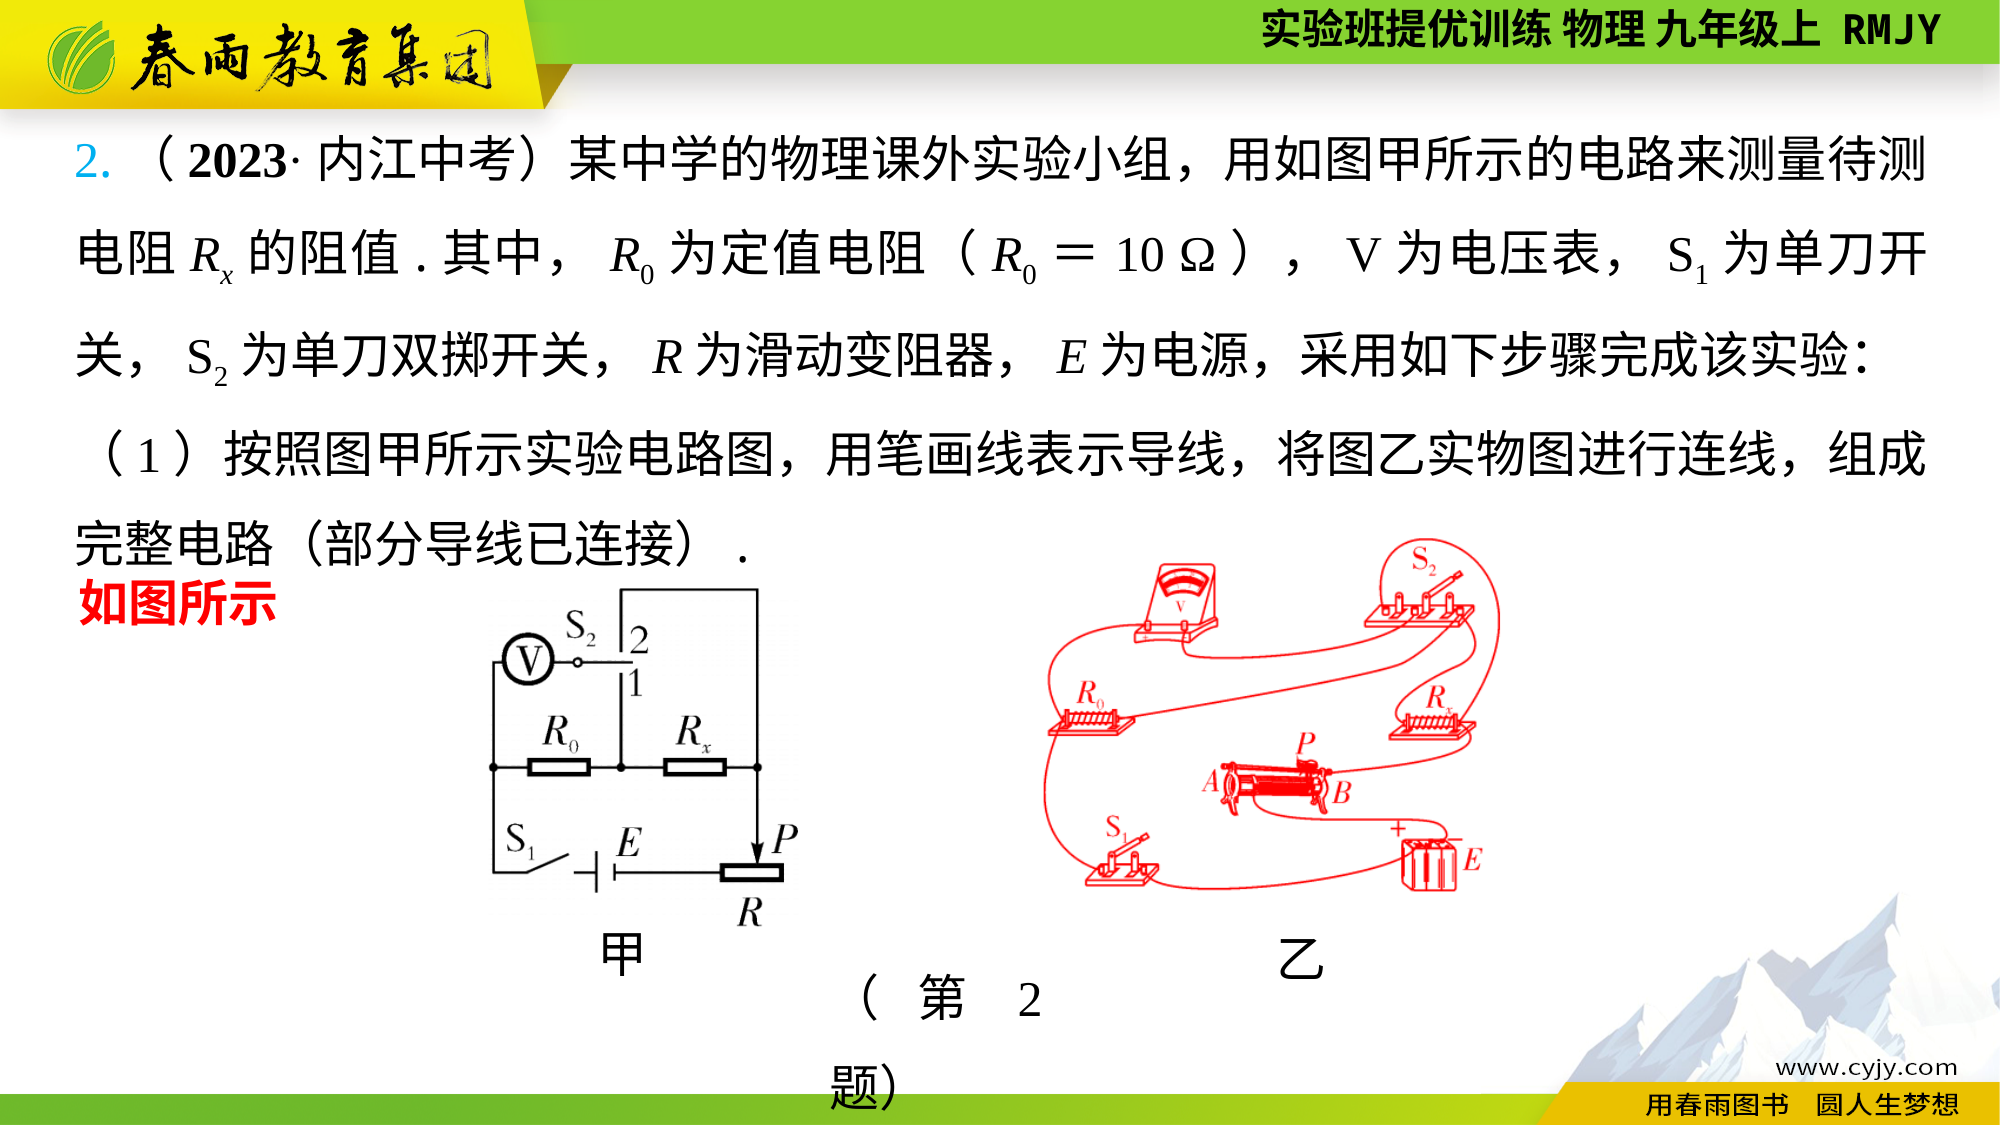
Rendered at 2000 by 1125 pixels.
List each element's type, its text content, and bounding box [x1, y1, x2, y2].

text_box 甲 [582, 940, 663, 990]
text_box 2.（2023·内江中考）某中学的物理课外实验小组，用如图甲所示的电路来测量待测电阻Rx的阻值.其中，R0为定值电阻（R0＝10 Ω），V为电压表，S1为单刀开关，S2为单刀双掷开关，R为滑动变阻器，E为电源，采用如下步骤完成该实验： （1）按照图甲所示实验电路图，用笔画线表示导线，将图乙实物图进行连线，组成完整电路（部分导线已连接）. [59, 89, 1944, 580]
text_box 如图所示 [63, 534, 294, 640]
picture [0, 0, 2000, 1125]
text_box 乙 [1262, 904, 1342, 995]
text_box （第2题） [814, 928, 1070, 1034]
